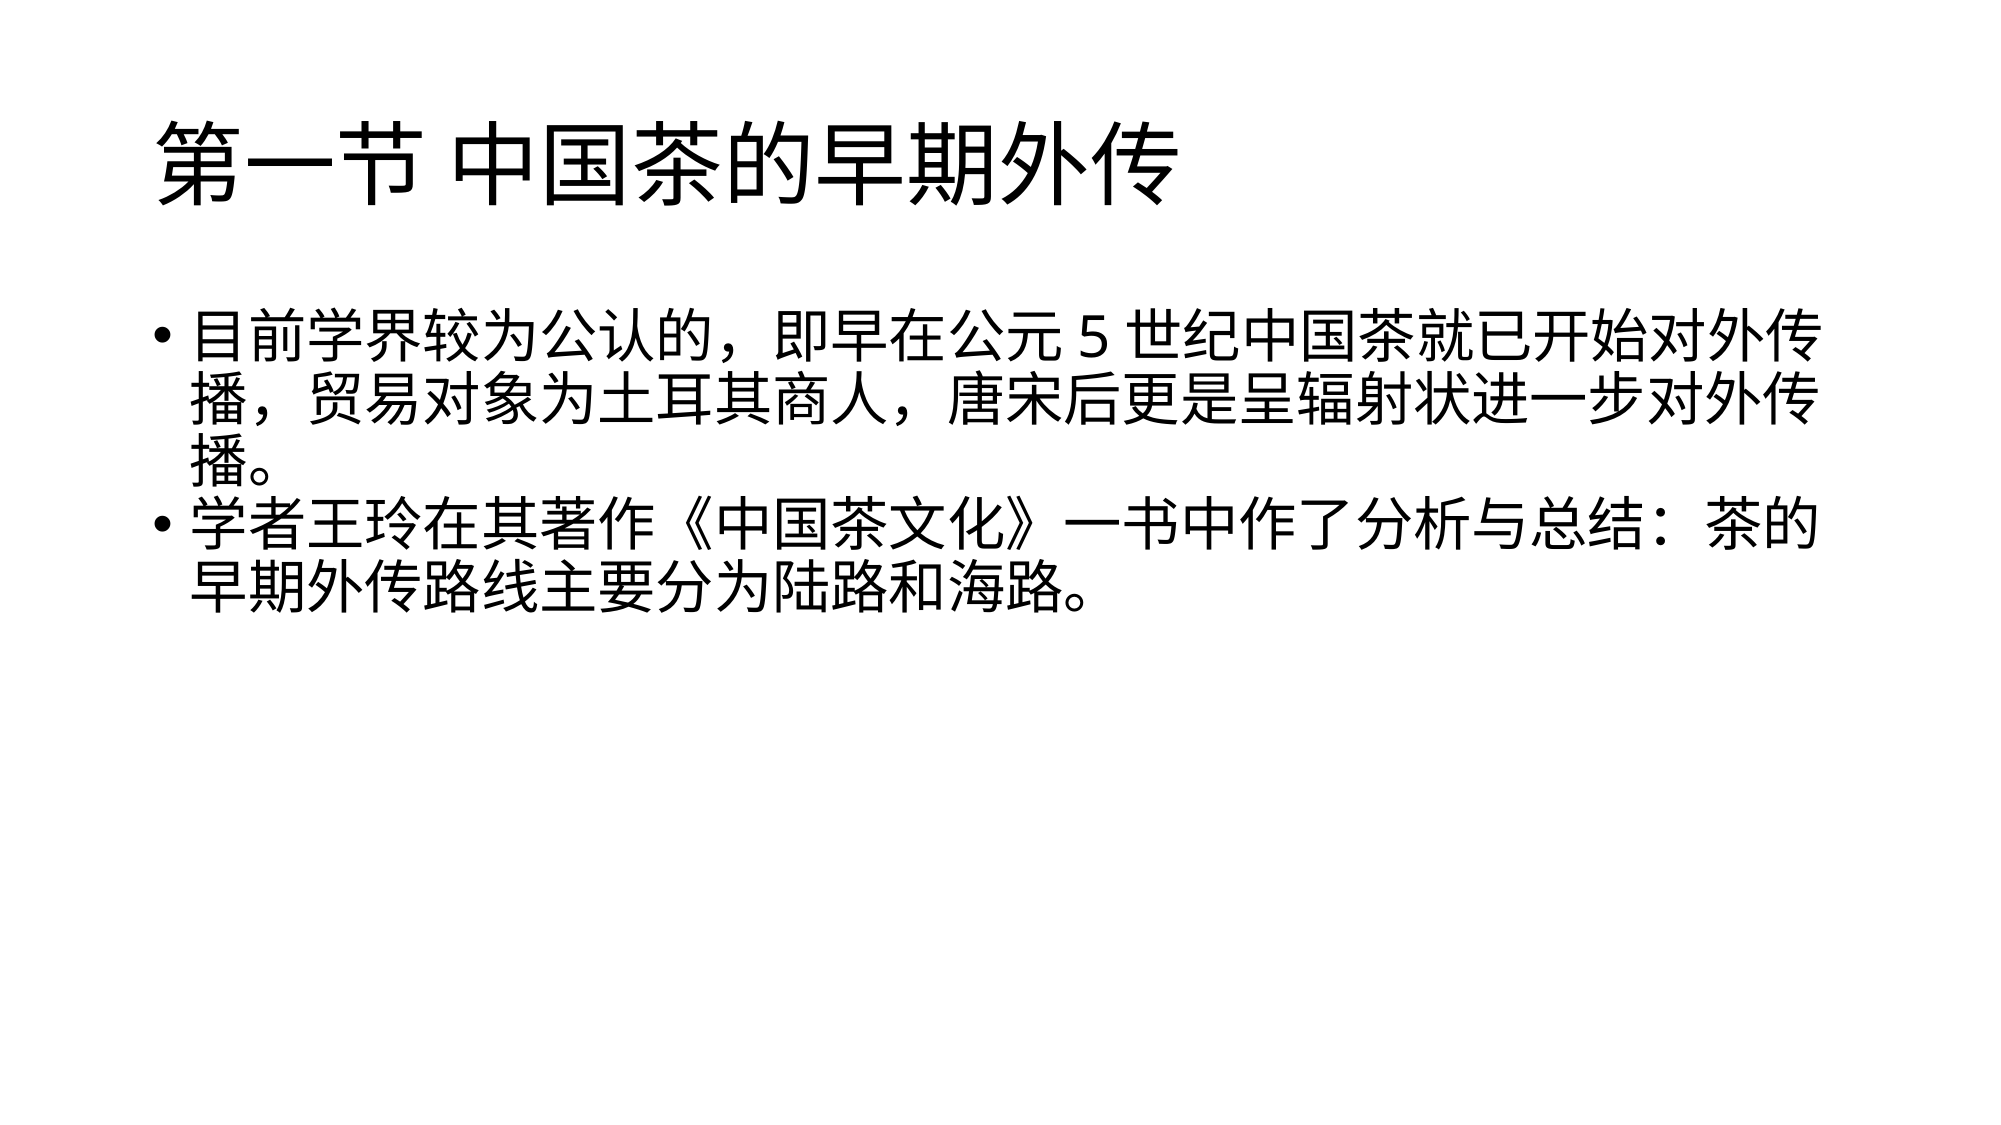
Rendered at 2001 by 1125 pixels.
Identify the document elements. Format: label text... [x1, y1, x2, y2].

title 第一节 中国茶的早期外传 [137, 59, 1863, 278]
list 目前学界较为公认的，即早在公元5世纪中国茶就已开始对外传播，贸易对象为土耳其商人，唐宋后更是呈辐射状进一步对外传播。 学者王玲在其著作《中国茶文化》一书中作了分析与总结：茶的早期外传路线主要分为陆路和海路。 [137, 299, 1863, 1014]
